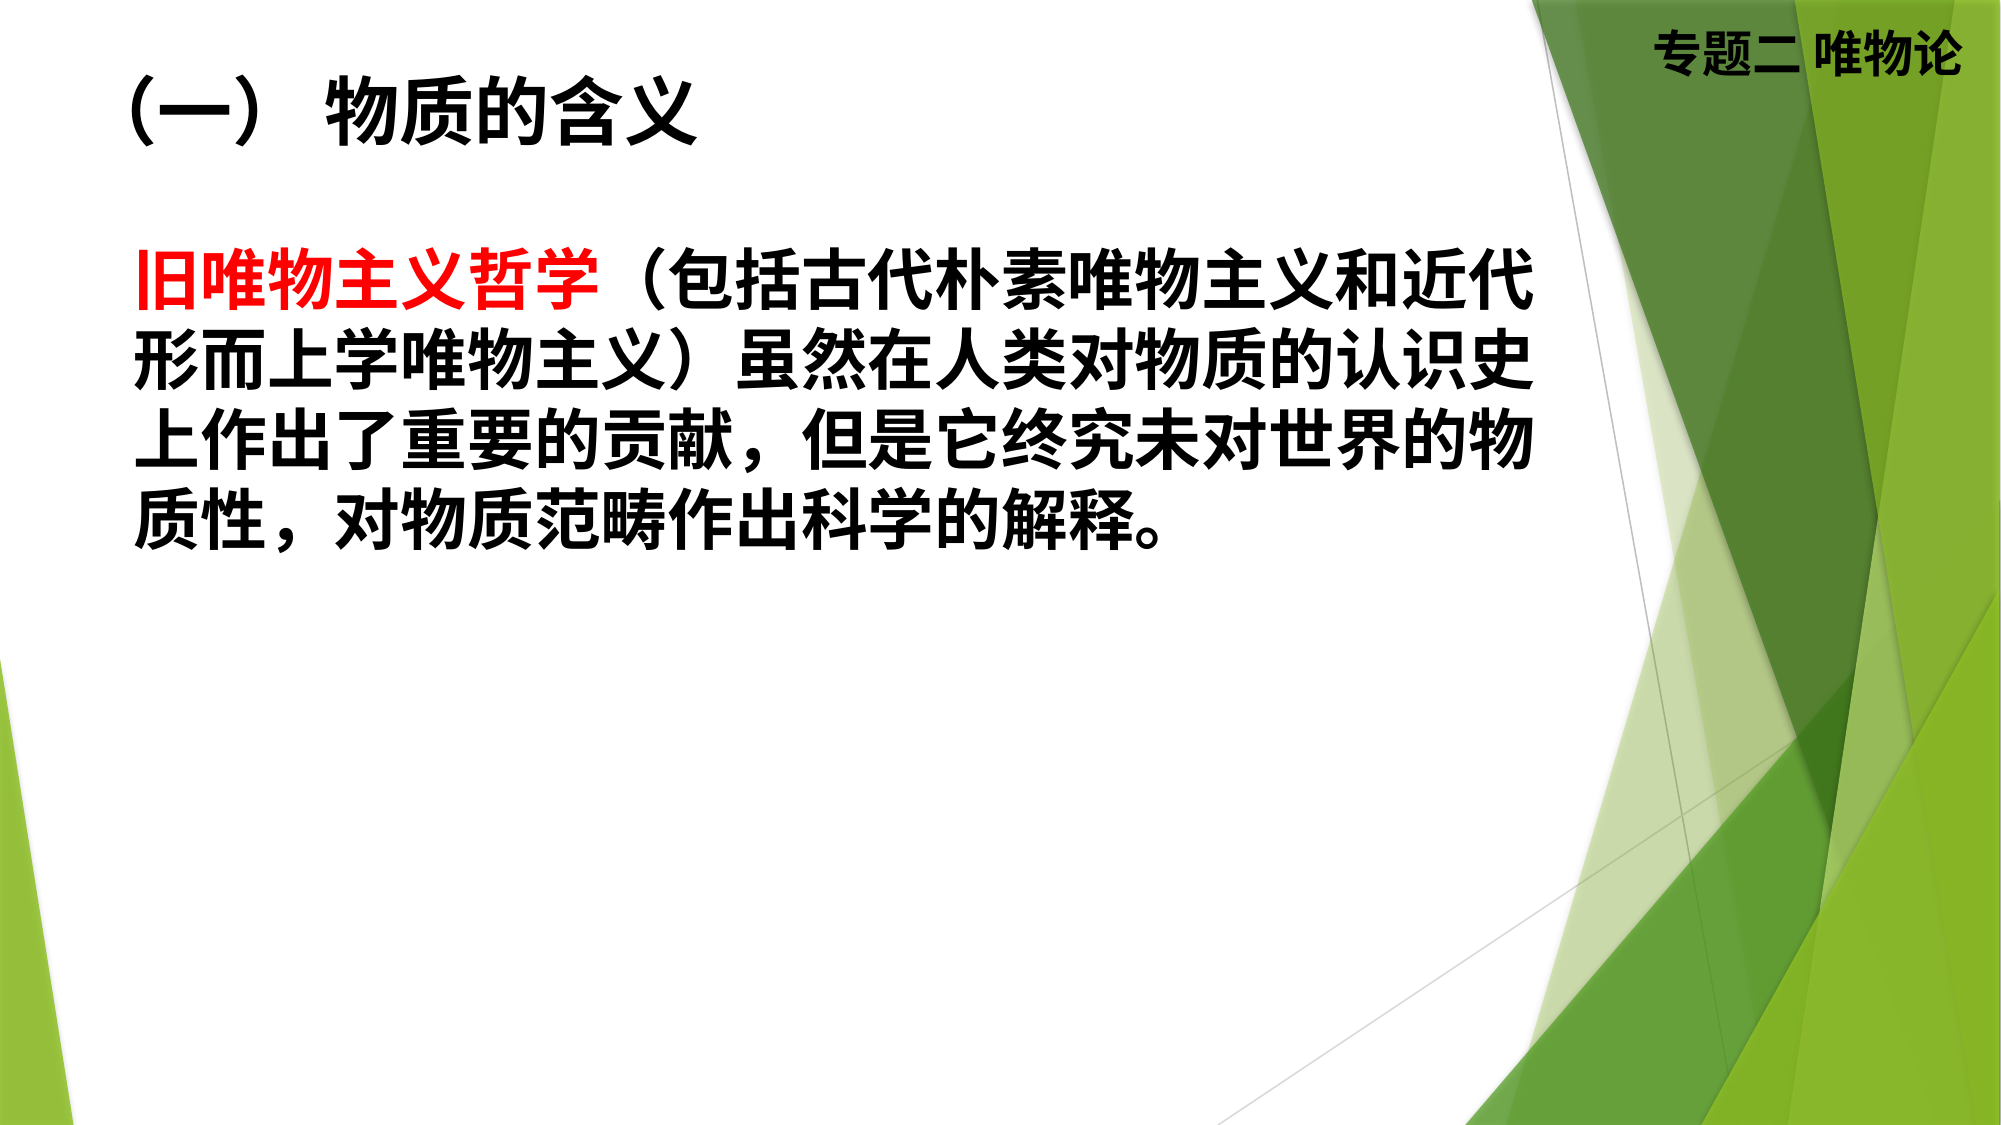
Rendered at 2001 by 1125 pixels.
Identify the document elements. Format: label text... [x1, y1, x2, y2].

text_box （一） 物质的含义 [67, 57, 1133, 163]
text_box 旧唯物主义哲学（包括古代朴素唯物主义和近代形而上学唯物主义）虽然在人类对物质的认识史上作出了重要的贡献，但是它终究未对世界的物质性，对物质范畴作出科学的解释。 [118, 230, 1573, 566]
